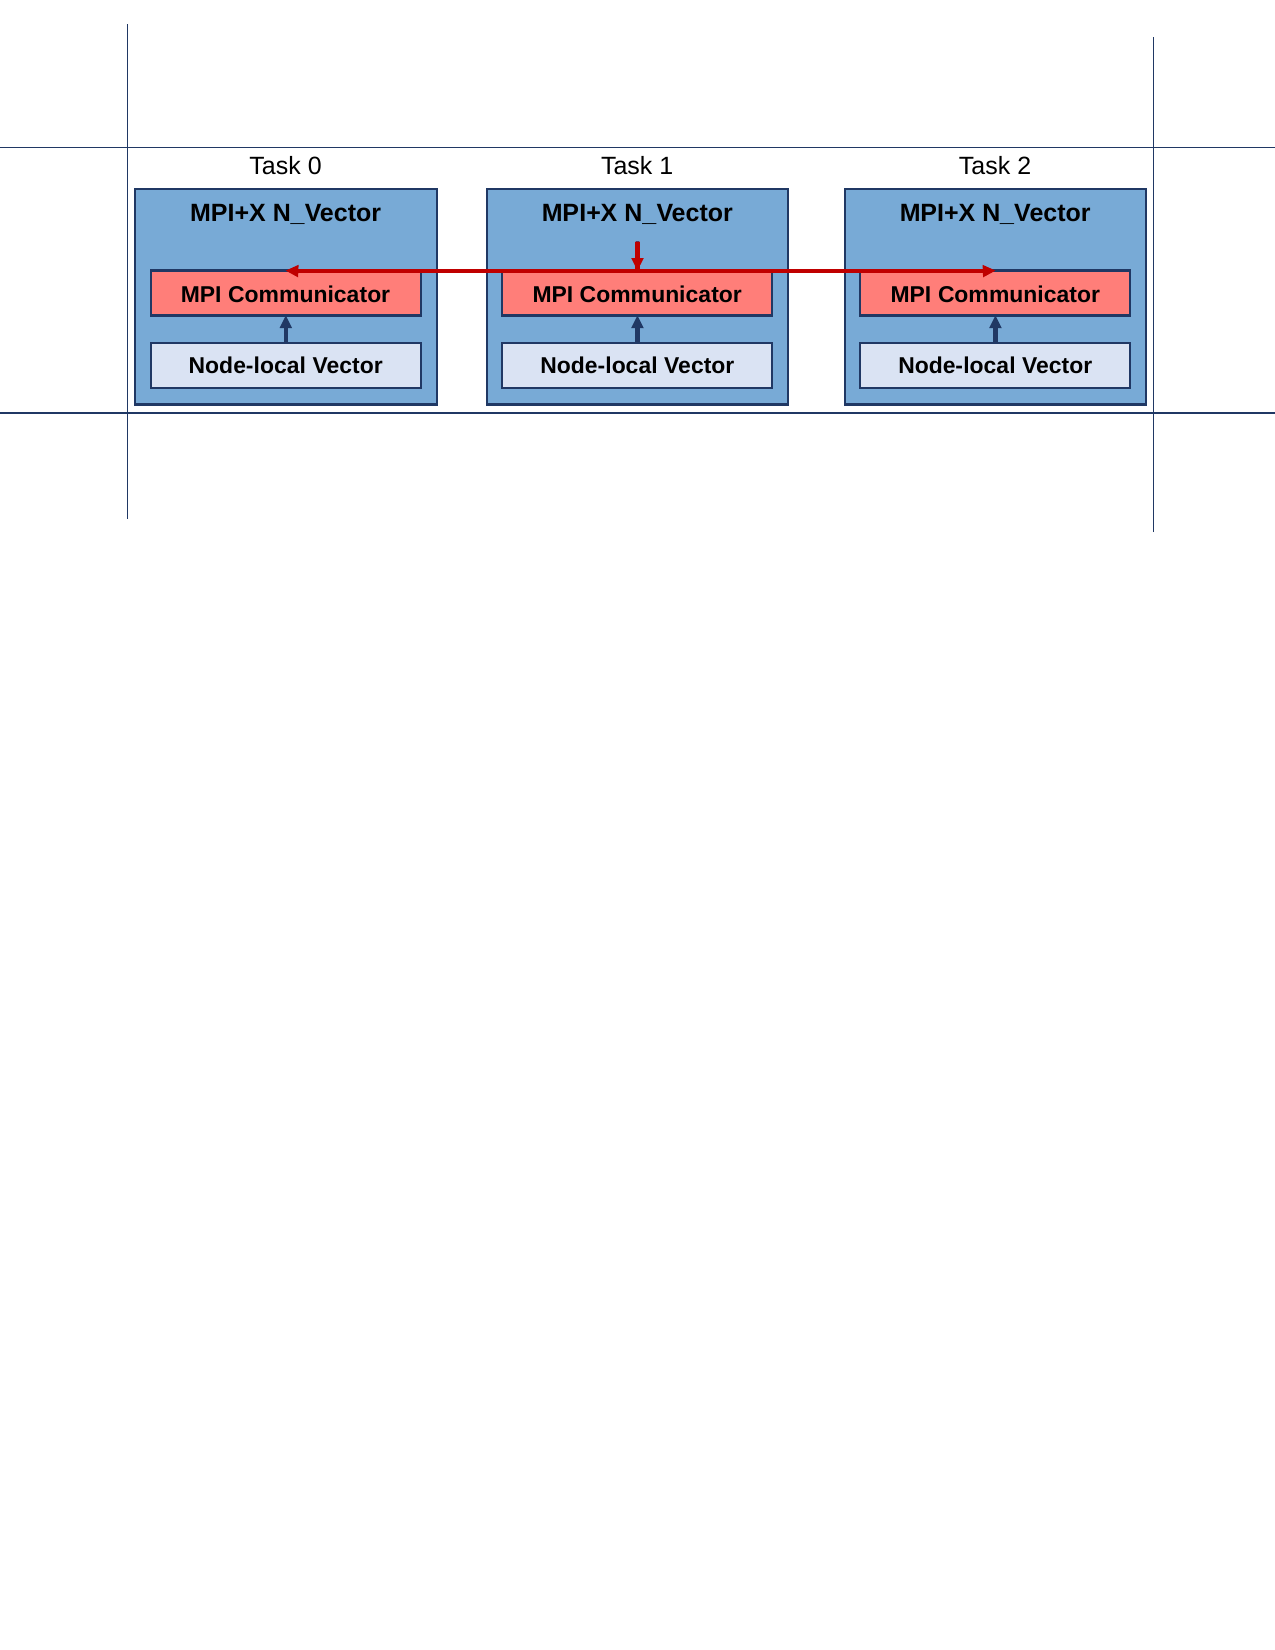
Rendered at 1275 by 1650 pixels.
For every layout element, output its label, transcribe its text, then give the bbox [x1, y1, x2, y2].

text_box Task 2 [944, 148, 1047, 188]
text_box Node-local Vector [150, 342, 422, 389]
text_box Task 0 [234, 142, 337, 147]
text_box MPI+X N_Vector [486, 273, 789, 406]
text_box MPI Communicator [501, 273, 773, 317]
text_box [285, 241, 637, 271]
text_box Task 1 [586, 148, 689, 188]
text_box Node-local Vector [501, 342, 773, 389]
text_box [638, 241, 996, 271]
text_box MPI Communicator [150, 269, 422, 317]
text_box Task 2 [944, 142, 1047, 147]
text_box MPI Communicator [859, 269, 1131, 317]
text_box Task 1 [586, 142, 689, 147]
text_box MPI+X N_Vector [486, 188, 789, 241]
text_box Node-local Vector [859, 342, 1131, 389]
text_box Task 0 [234, 148, 337, 188]
text_box MPI+X N_Vector [844, 188, 1147, 406]
text_box MPI+X N_Vector [134, 188, 438, 406]
